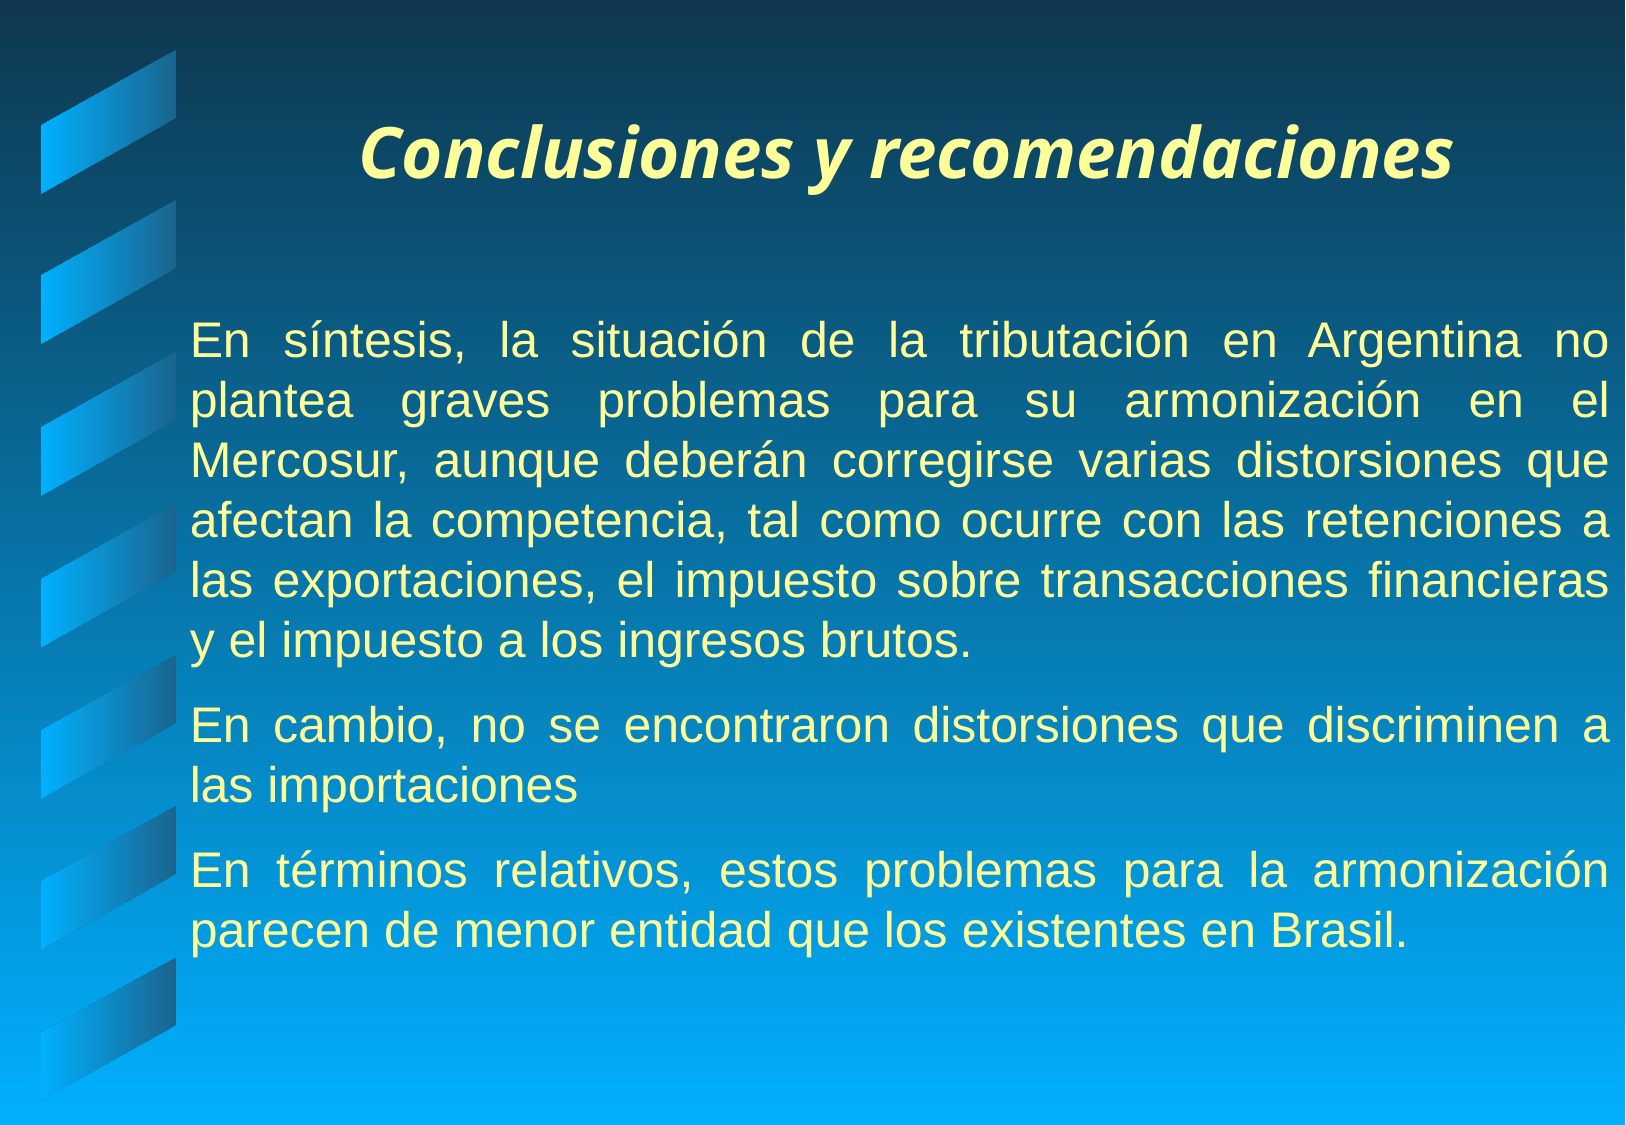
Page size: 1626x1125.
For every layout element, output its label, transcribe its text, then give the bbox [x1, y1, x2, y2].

text_box En síntesis, la situación de la tributación en Argentina no plantea graves problemas para su armonización en el Mercosur, aunque deberán corregirse varias distorsiones que afectan la competencia, tal como ocurre con las retenciones a las exportaciones, el impuesto sobre transacciones financieras y el impuesto a los ingresos brutos. En cambio, no se encontraron distorsiones que discriminen a las importaciones En términos relativos, estos problemas para la armonización parecen de menor entidad que los existentes en Brasil. [174, 299, 1625, 965]
title Conclusiones y recomendaciones [216, 68, 1599, 201]
